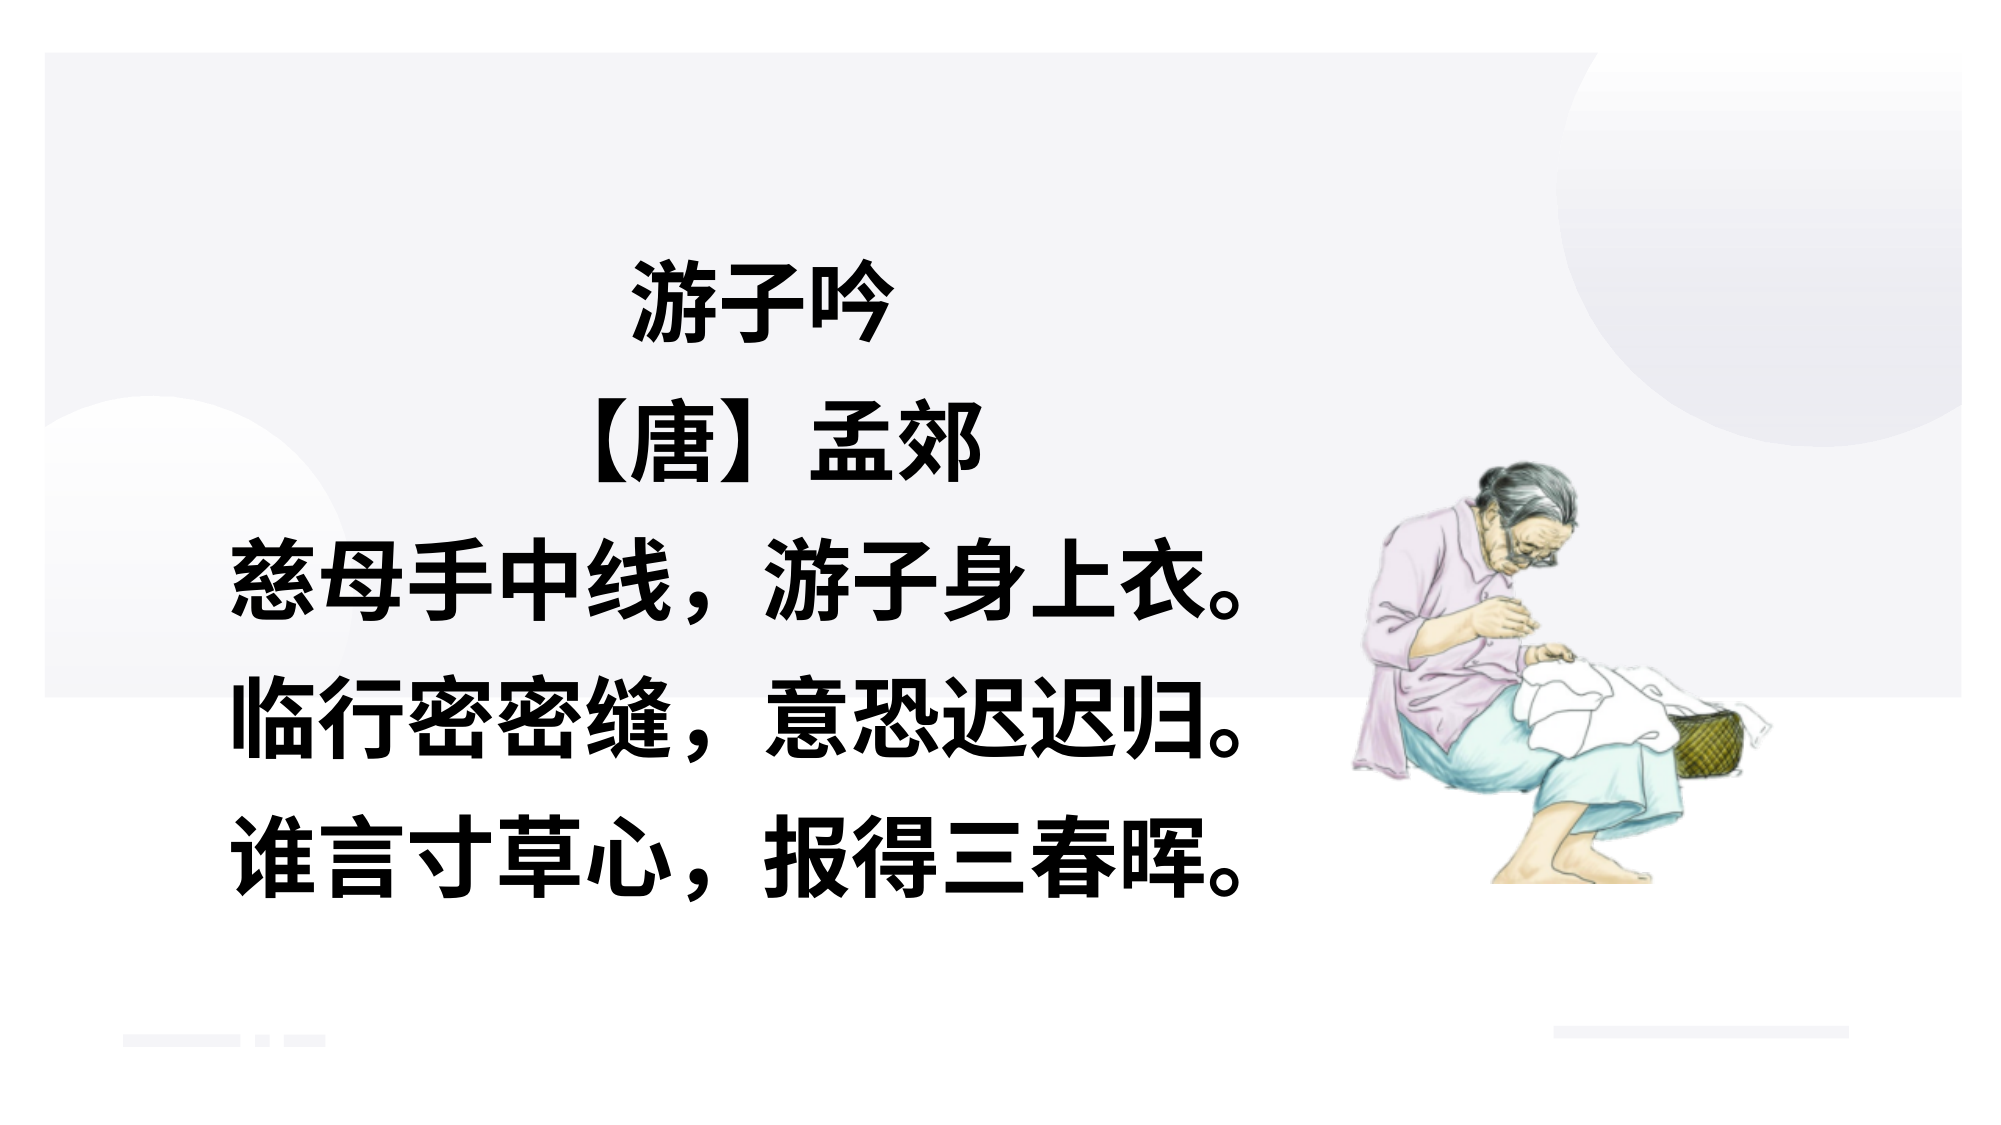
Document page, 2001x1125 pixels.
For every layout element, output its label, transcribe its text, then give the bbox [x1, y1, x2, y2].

picture [1234, 451, 1877, 884]
text_box 游子吟 【唐】孟郊 慈母手中线，游子身上衣。 临行密密缝，意恐迟迟归。 谁言寸草心，报得三春晖。 [174, 207, 1352, 916]
